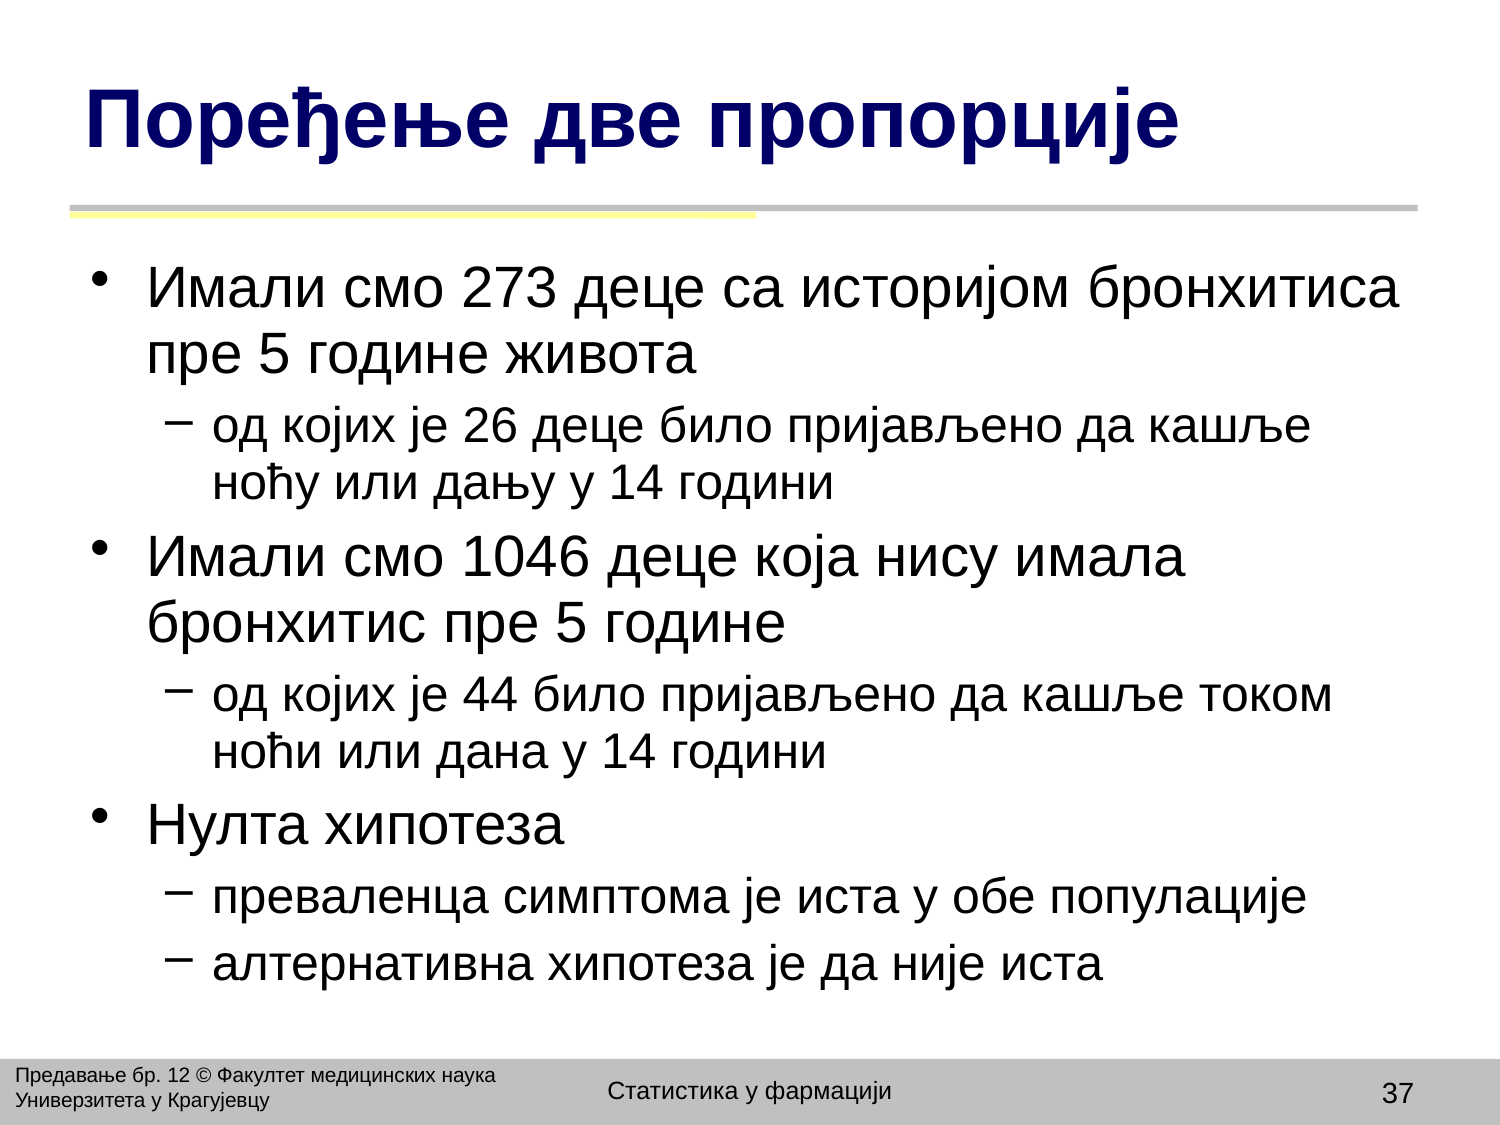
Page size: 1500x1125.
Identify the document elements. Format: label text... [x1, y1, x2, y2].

list Имали смо 273 деце са историјом бронхитиса пре 5 године живота од којих је 26 деце било пријављено да кашље ноћу или дању у 14 години Имали смо 1046 деце која нису имала бронхитис пре 5 године од којих је 44 било пријављено да кашље током ноћи или дана у 14 години Нулта хипотеза преваленца симптома је иста у обе популације алтернативна хипотеза је да није иста [74, 246, 1426, 1023]
footer Статистика у фармацији [512, 1066, 988, 1125]
slide_number 37 [1079, 1066, 1430, 1125]
title Поређење две пропорције [69, 19, 1426, 208]
slide_number Предавање бр. 12 © Факултет медицинских наука Универзитета у Крагујевцу [0, 1053, 621, 1108]
